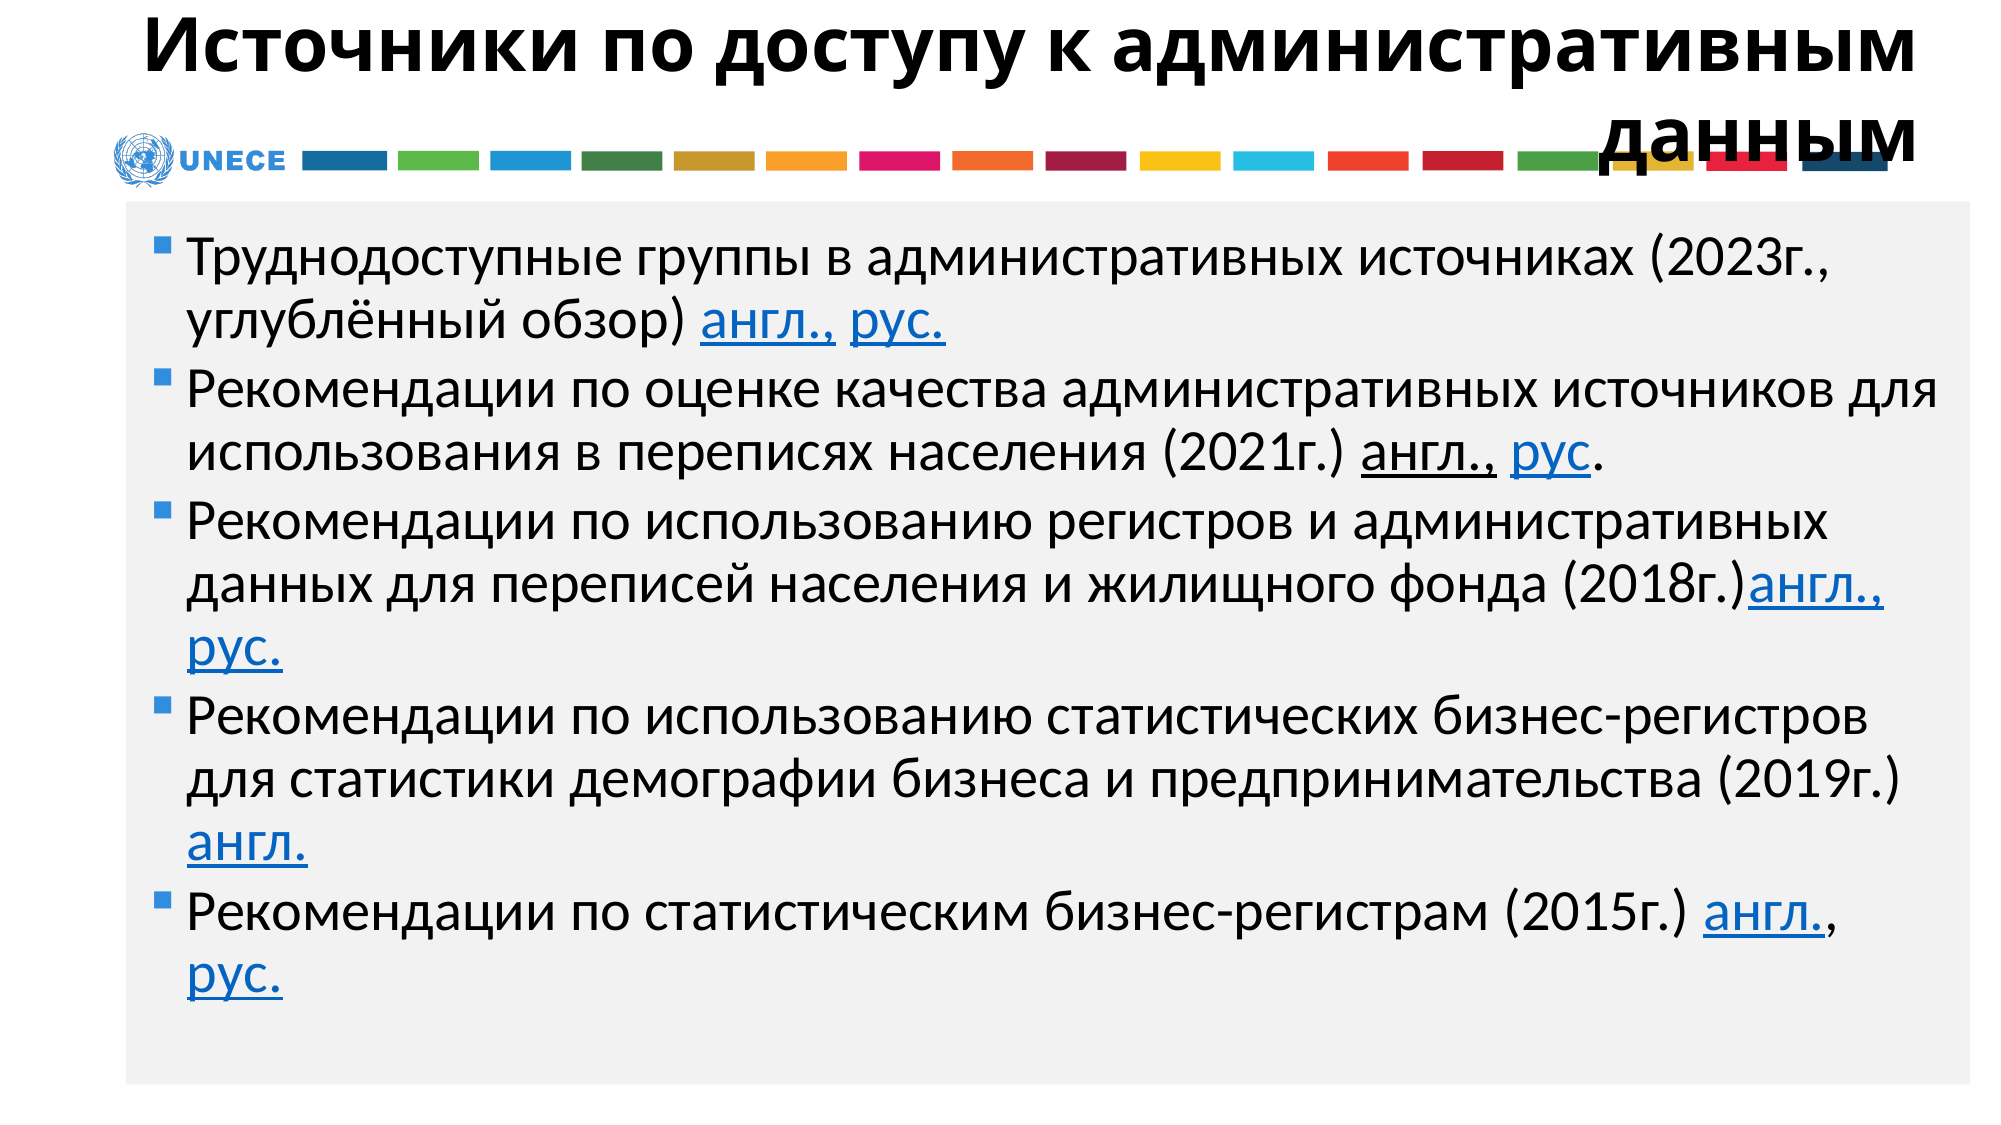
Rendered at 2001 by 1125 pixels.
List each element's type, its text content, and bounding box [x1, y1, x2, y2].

picture [109, 160, 287, 188]
title Источники по доступу к административным данным [49, 13, 1936, 160]
list Труднодоступные группы в административных источниках (2023г., углублённый обзор) англ., рус. Рекомендации по оценке качества административных источников для использования в переписях населения (2021г.) англ., рус. Рекомендации по использованию регистров и административных данных для переписей населения и жилищного фонда (2018г.)англ., рус. Рекомендации по использованию статистических бизнес-регистров для статистики демографии бизнеса и предпринимательства (2019г.) англ. Рекомендации по статистическим бизнес-регистрам (2015г.) англ., рус. [125, 201, 1971, 1085]
